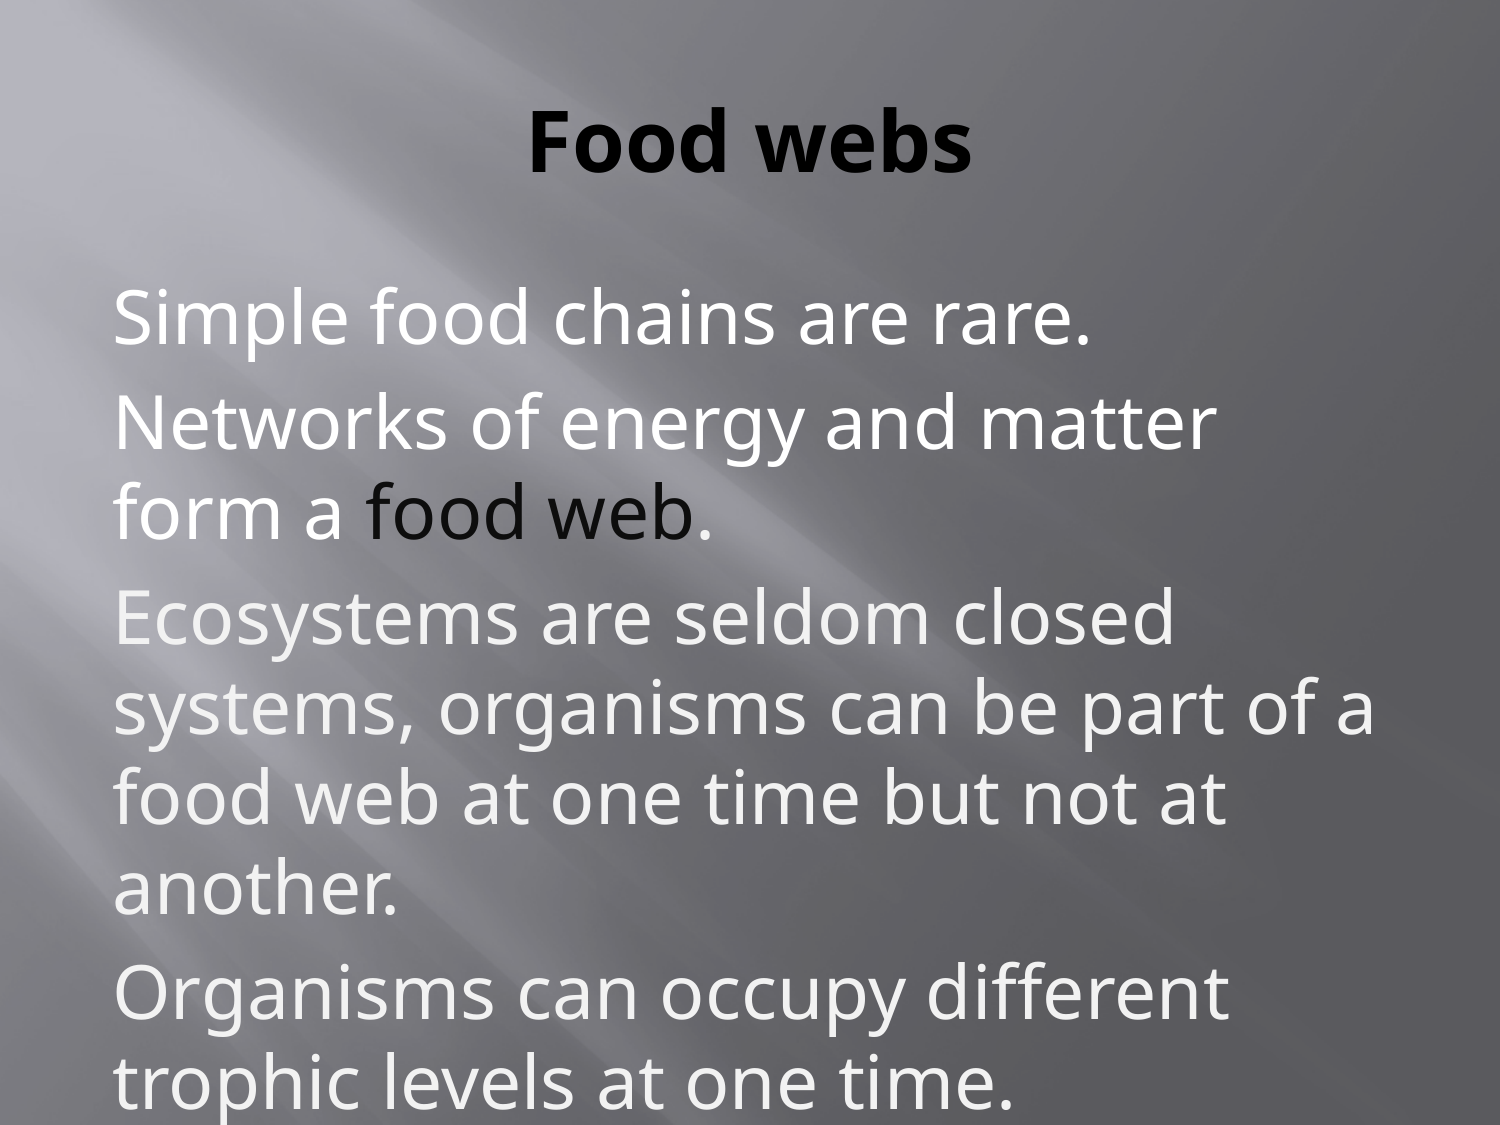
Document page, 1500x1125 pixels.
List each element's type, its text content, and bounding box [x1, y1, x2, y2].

list Simple food chains are rare. Networks of energy and matter form a food web. Ecosystems are seldom closed systems, organisms can be part of a food web at one time but not at another. Organisms can occupy different trophic levels at one time. [75, 262, 1425, 1035]
title Food webs [75, 45, 1425, 233]
